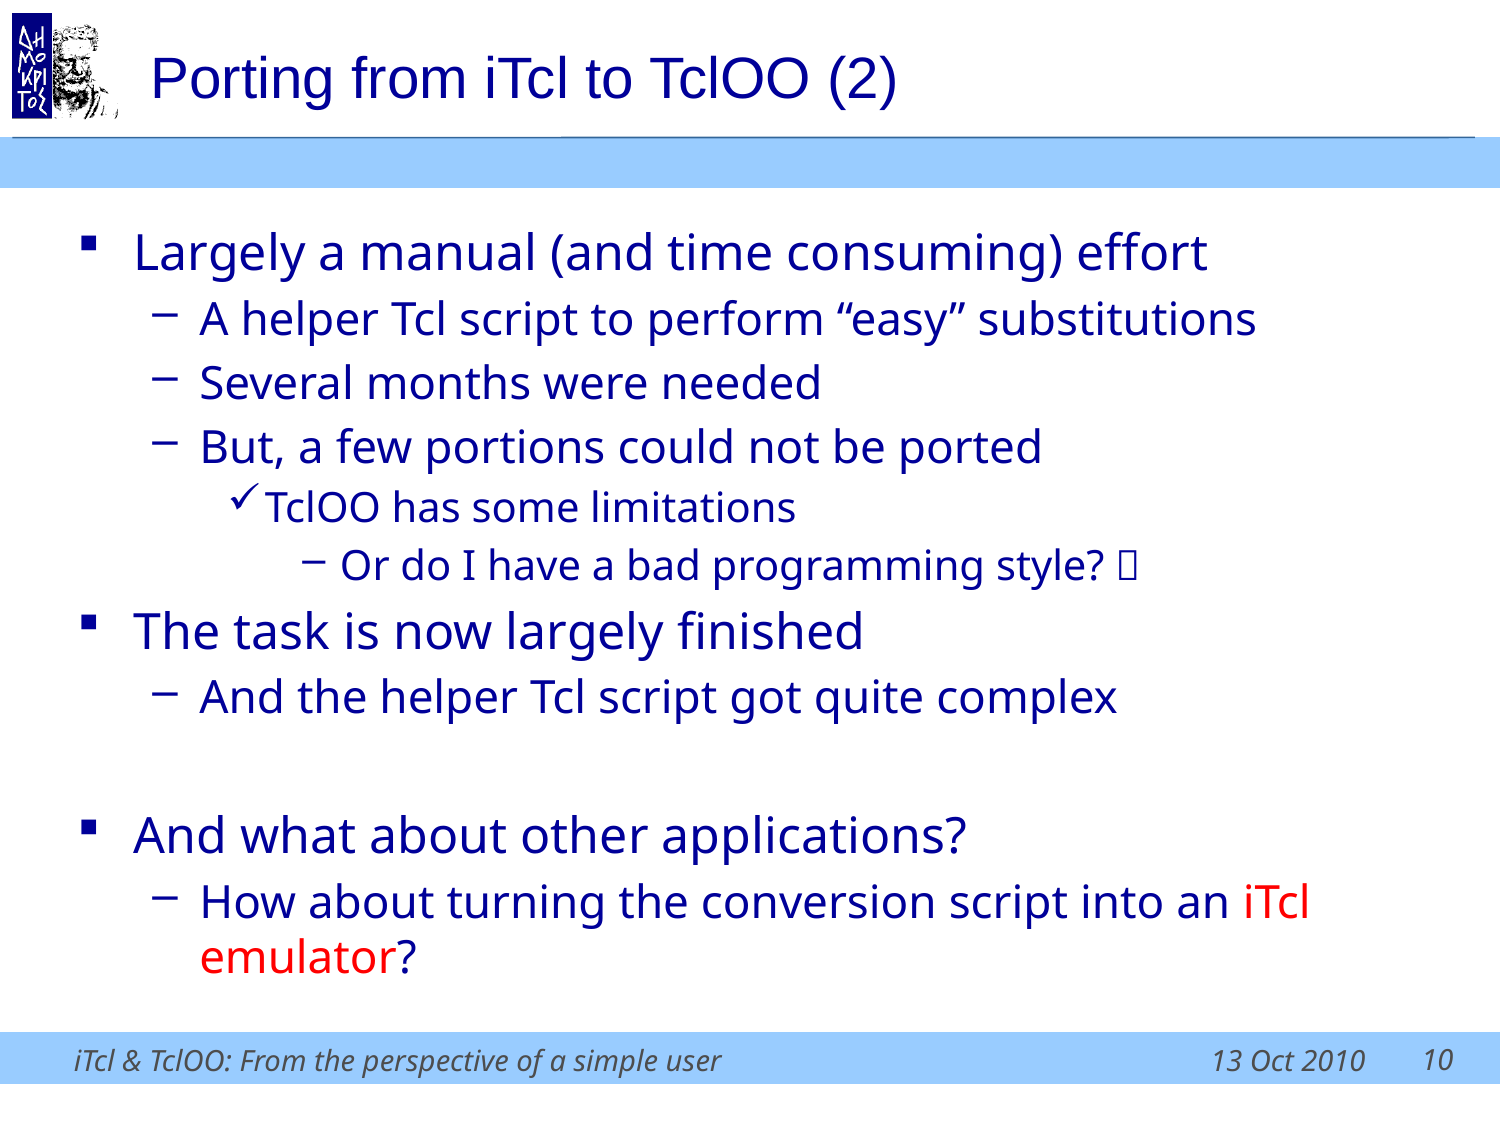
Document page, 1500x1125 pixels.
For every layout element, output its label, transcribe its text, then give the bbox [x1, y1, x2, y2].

slide_number 10 [1399, 1033, 1476, 1084]
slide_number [1190, 1034, 1381, 1086]
list Largely a manual (and time consuming) effort A helper Tcl script to perform “easy” substitutions Several months were needed But, a few portions could not be ported TclOO has some limitations Or do I have a bad programming style?  The task is now largely finished And the helper Tcl script got quite complex And what about other applications? How about turning the conversion script into an iTcl emulator? [62, 212, 1438, 1001]
picture [11, 13, 118, 120]
footer iTcl & TclOO: From the perspective of a simple user [58, 1034, 1190, 1086]
title Porting from iTcl to TclOO (2) [135, 12, 1476, 138]
